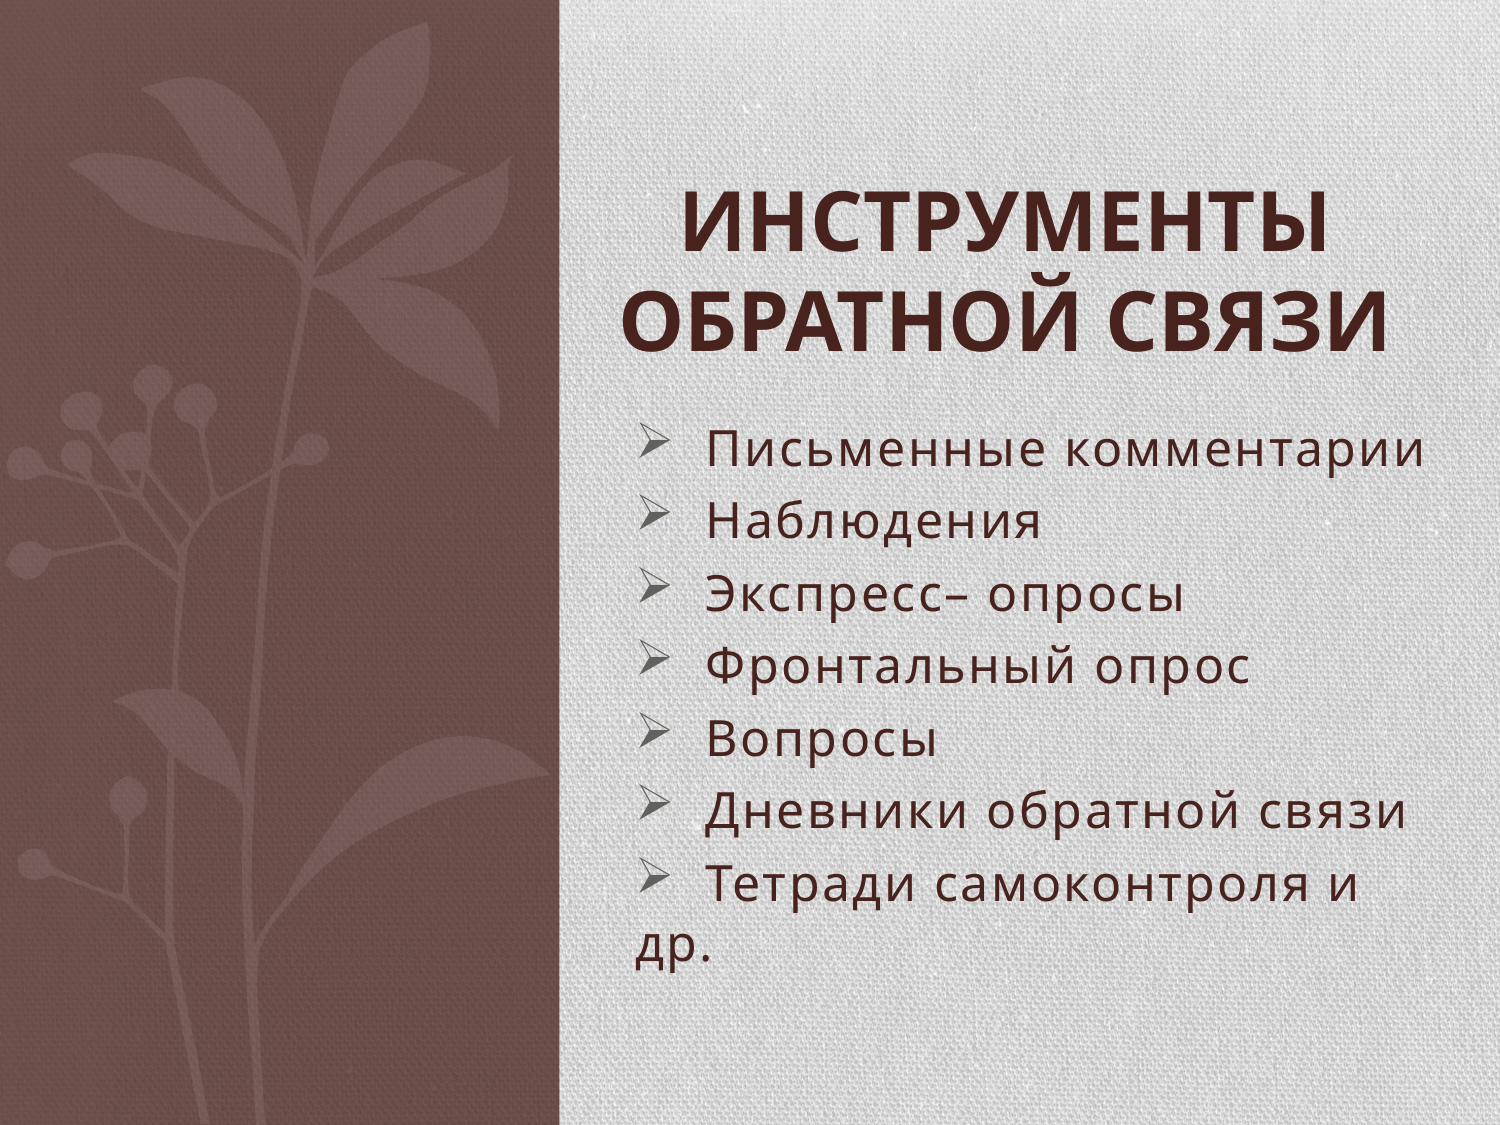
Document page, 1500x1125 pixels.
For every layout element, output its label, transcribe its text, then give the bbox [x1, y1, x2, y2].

title ИНСТРУМЕНТЫ ОБРАТНОЙ СВЯЗИ [584, 160, 1427, 402]
subtitle Письменные комментарии Наблюдения Экспресс– опросы Фронтальный опрос Вопросы Дневники обратной связи Тетради самоконтроля и др. [620, 408, 1461, 980]
